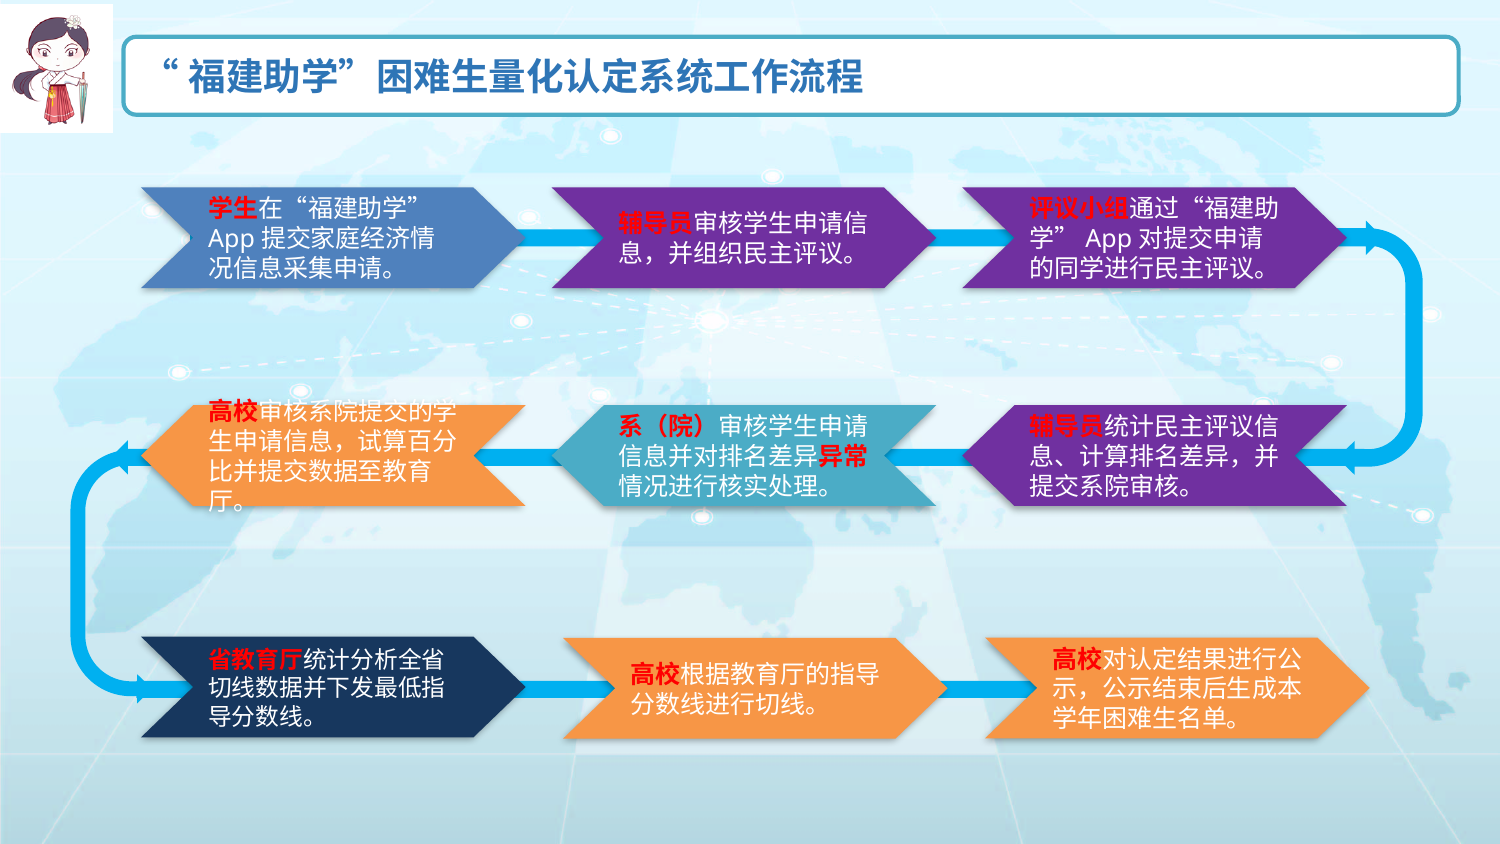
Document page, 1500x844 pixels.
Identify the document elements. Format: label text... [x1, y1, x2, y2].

text_box “福建助学”困难生量化认定系统工作流程 [121, 34, 1461, 117]
picture [0, 0, 1500, 844]
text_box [70, 187, 1423, 739]
